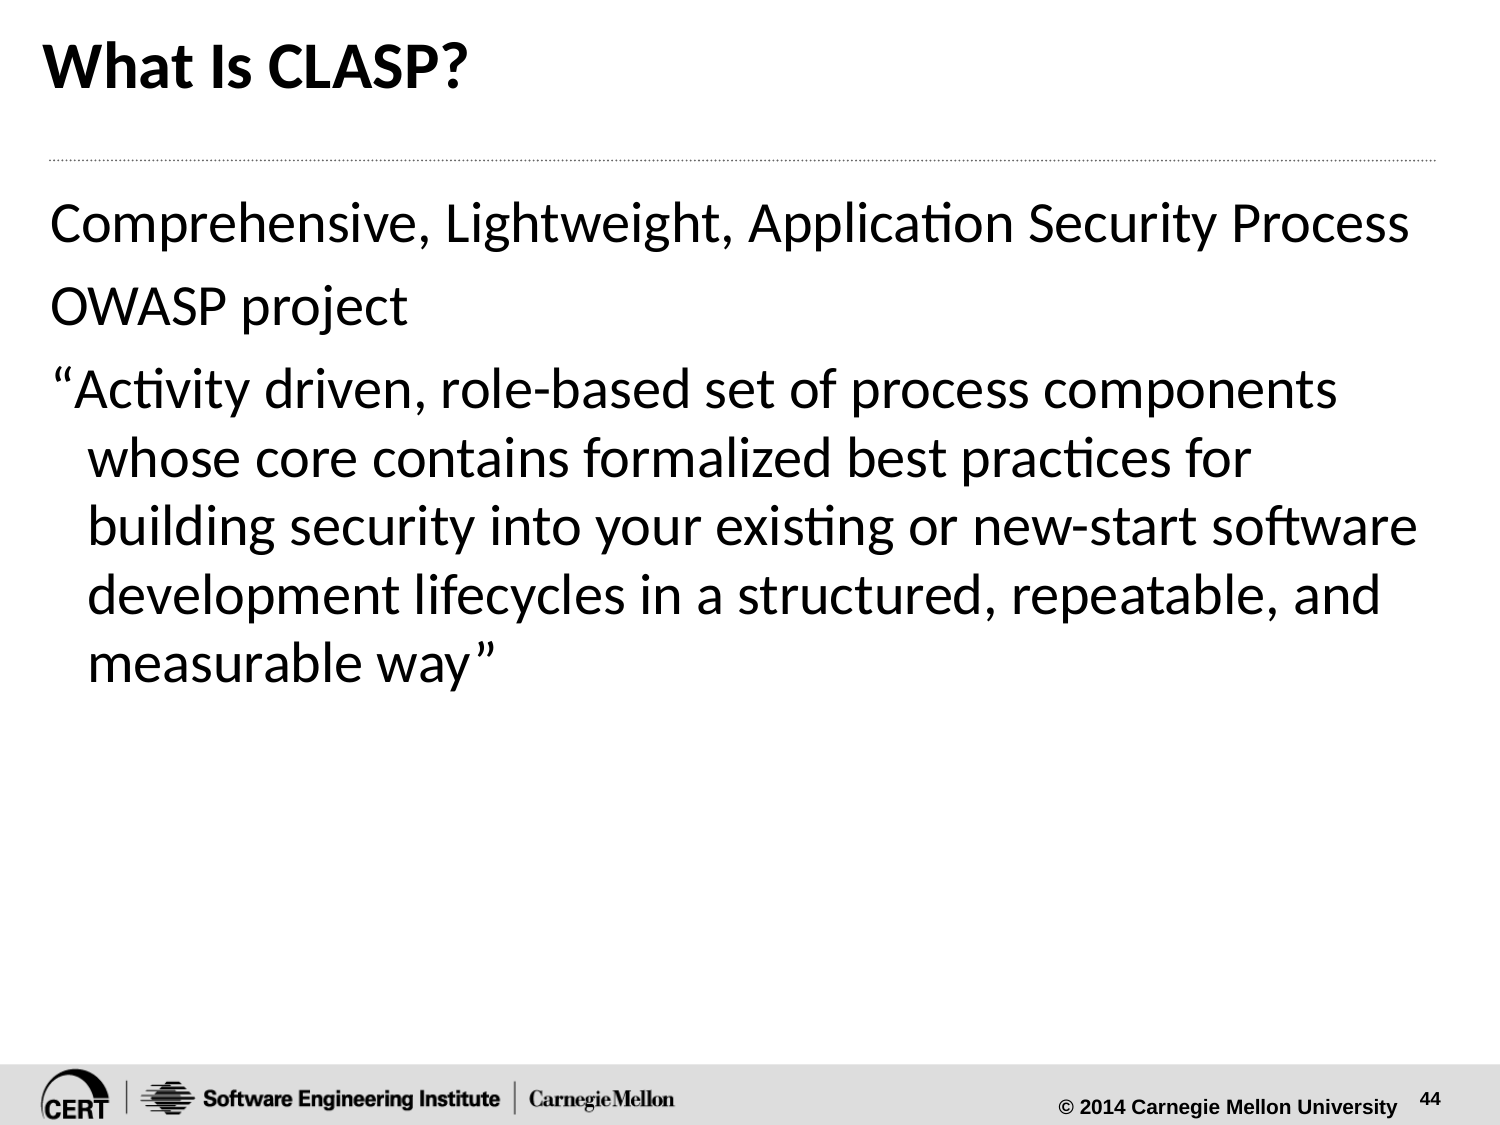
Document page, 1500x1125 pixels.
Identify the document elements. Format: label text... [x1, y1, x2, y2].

picture [24, 1065, 688, 1125]
list Comprehensive, Lightweight, Application Security Process OWASP project “Activity driven, role-based set of process components whose core contains formalized best practices for building security into your existing or new-start software development lifecycles in a structured, repeatable, and measurable way” [49, 187, 1438, 1001]
title What Is CLASP? [42, 37, 1434, 155]
